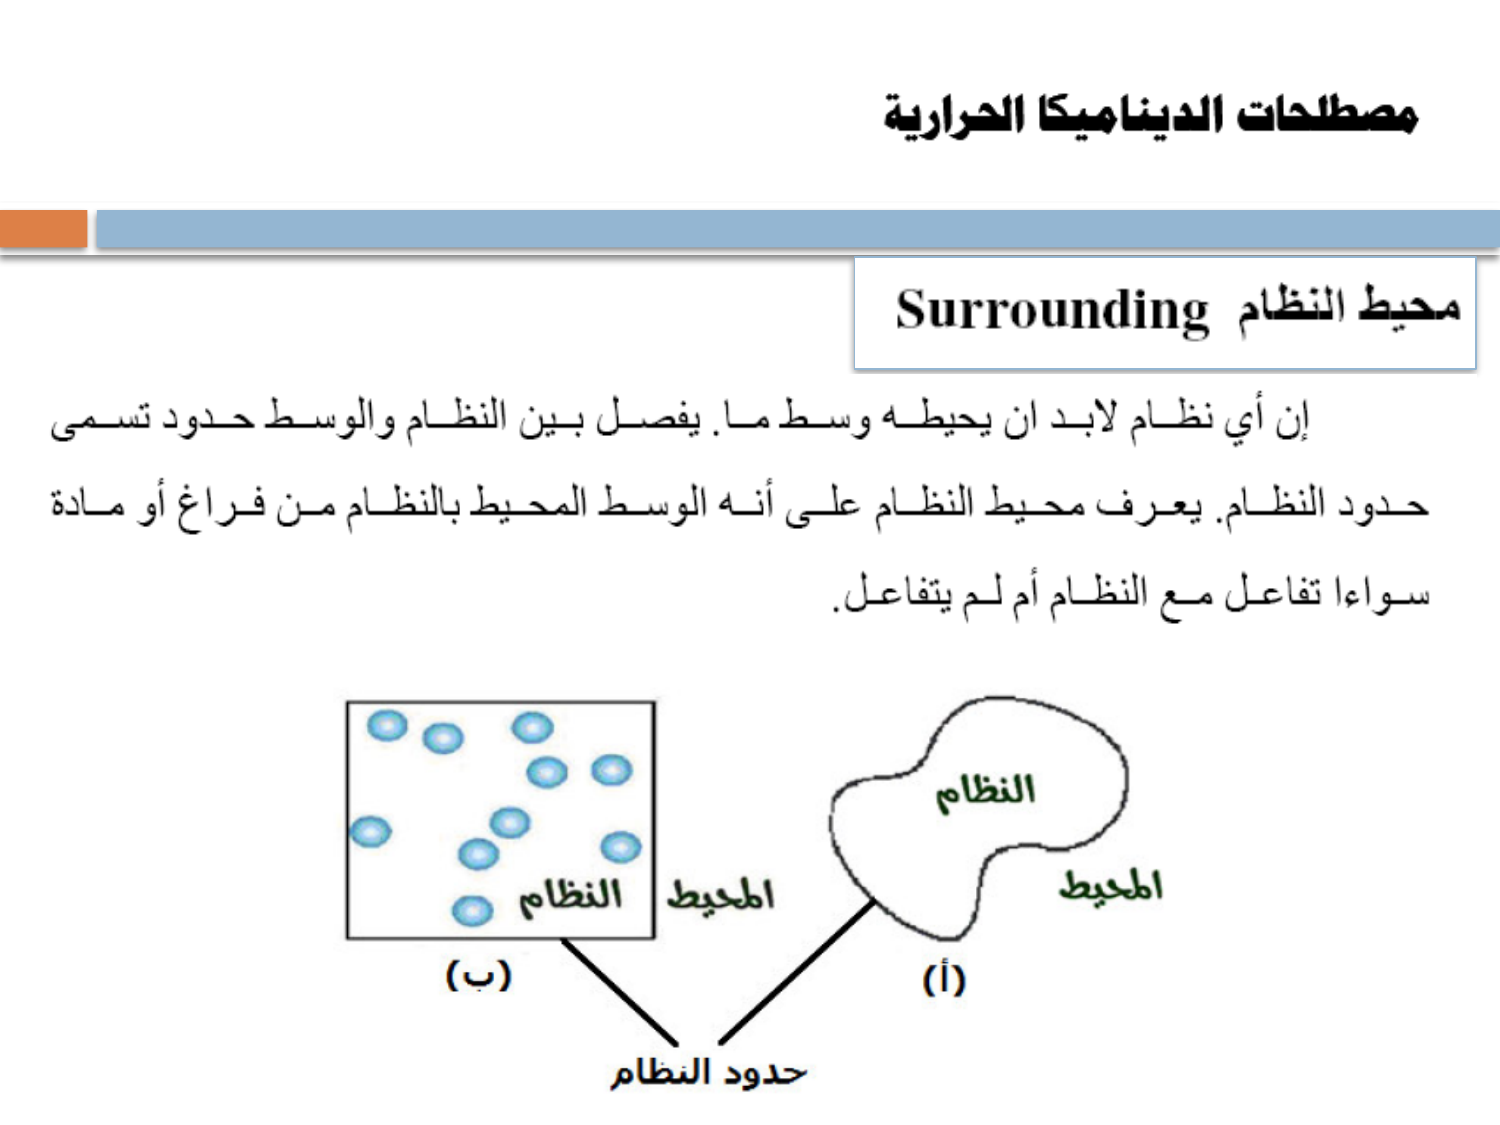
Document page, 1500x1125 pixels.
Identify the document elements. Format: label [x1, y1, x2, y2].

picture [855, 69, 1431, 173]
picture [269, 663, 1231, 1114]
picture [855, 257, 1476, 369]
picture [8, 374, 1477, 651]
